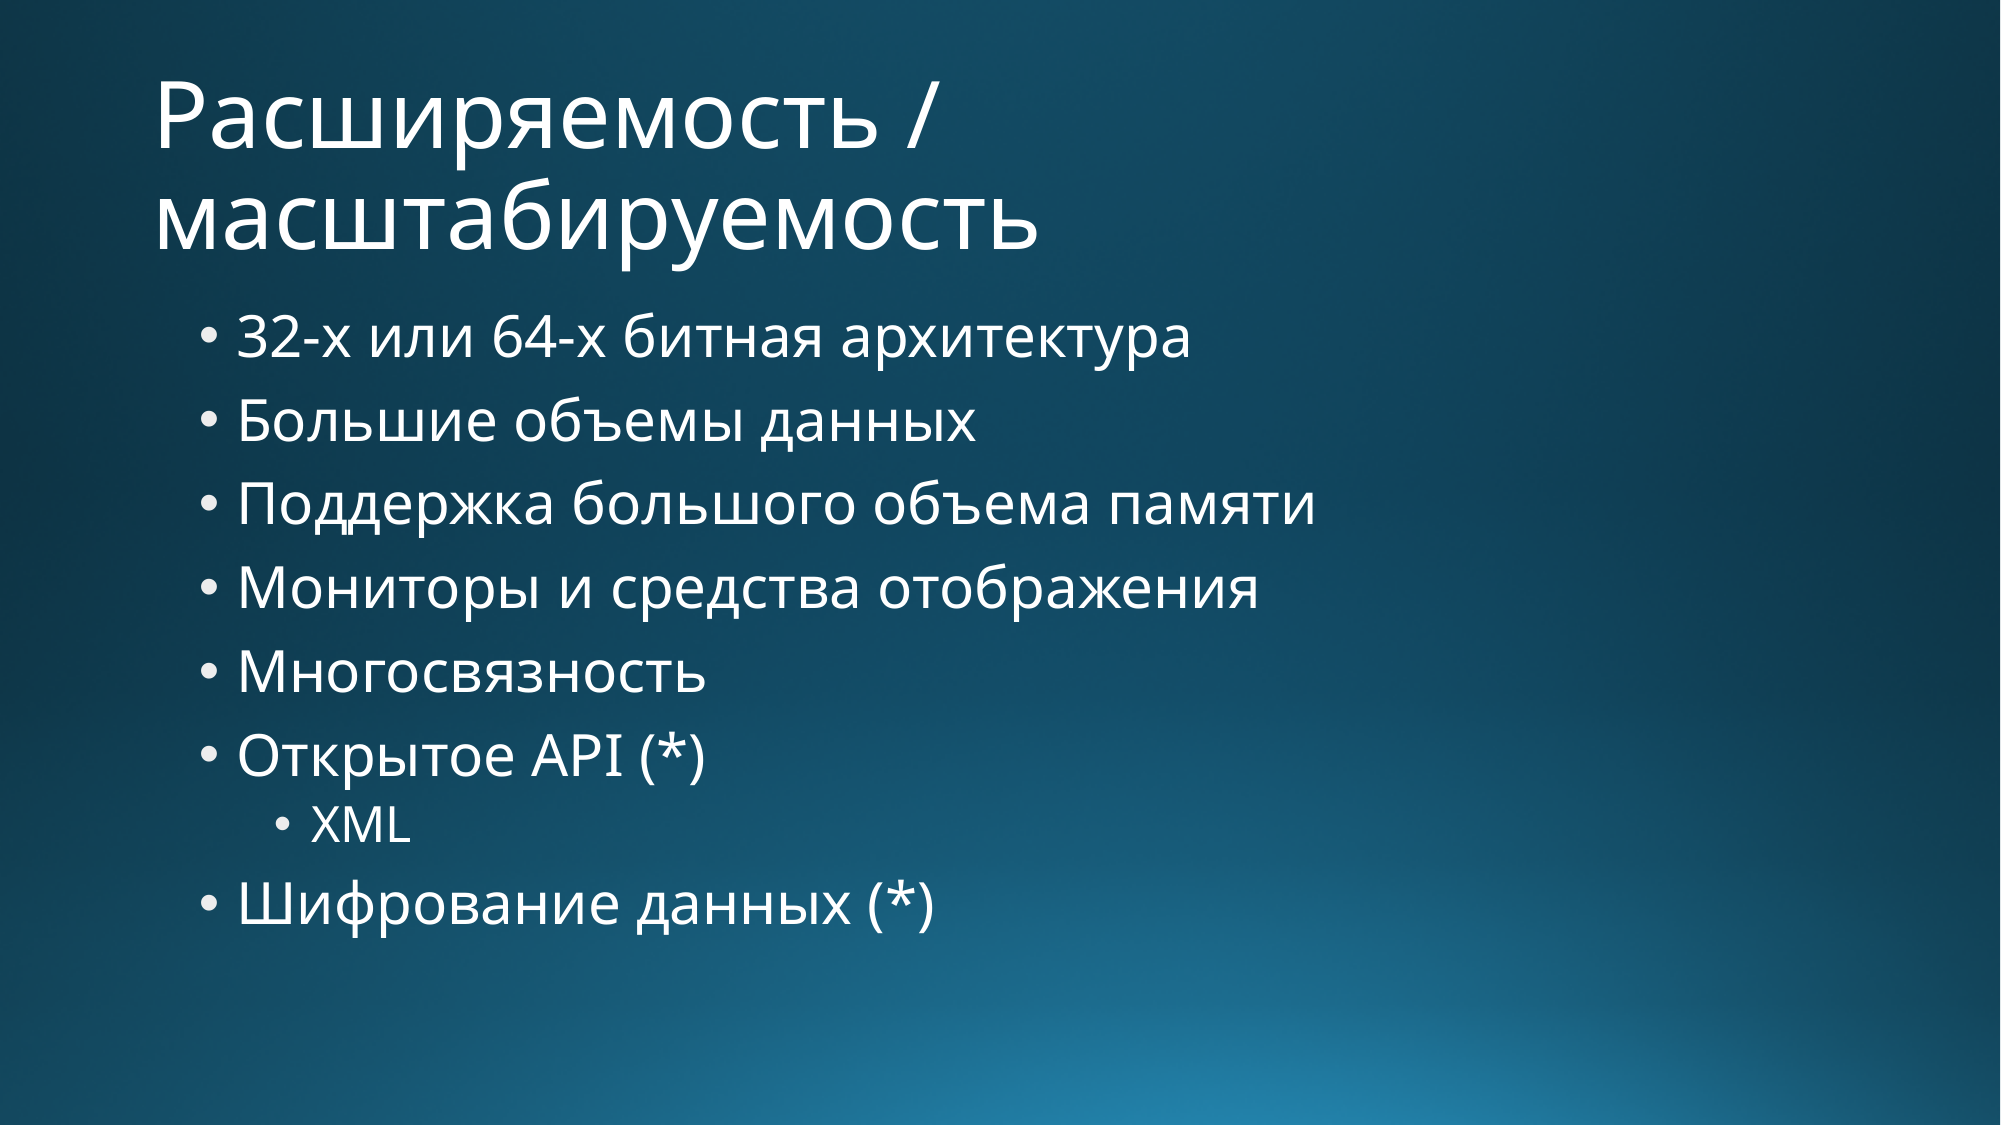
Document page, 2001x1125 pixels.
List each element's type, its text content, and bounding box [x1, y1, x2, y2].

title Расширяемость / масштабируемость [137, 59, 1863, 278]
list 32-х или 64-х битная архитектура Большие объемы данных Поддержка большого объема памяти Мониторы и средства отображения Многосвязность Открытое API (*) XML Шифрование данных (*) [183, 299, 1863, 1014]
picture [0, 0, 2001, 1125]
